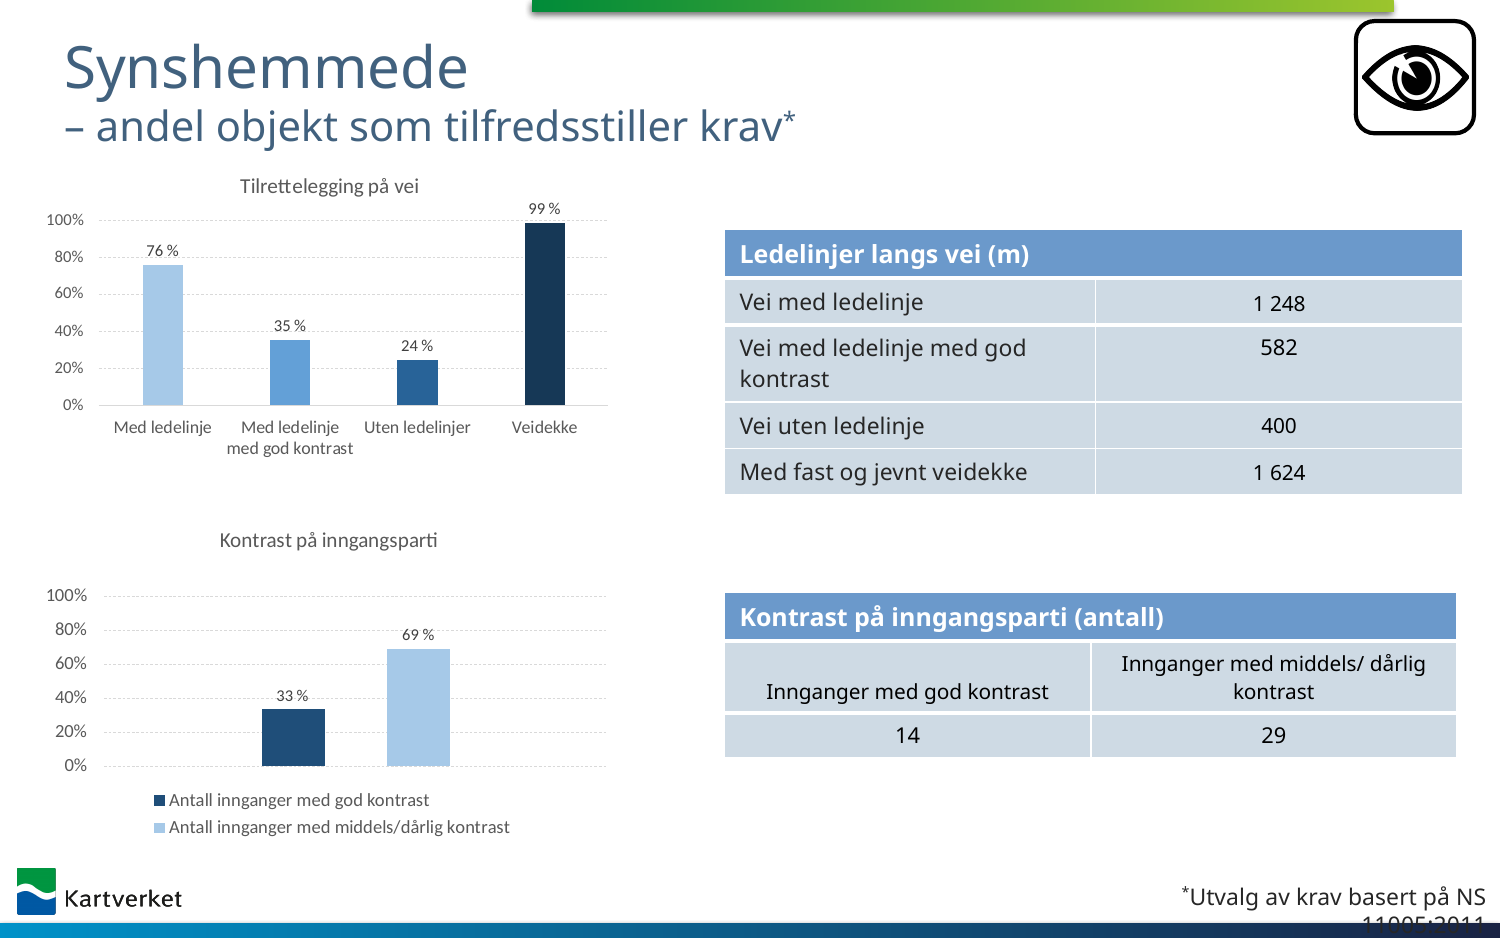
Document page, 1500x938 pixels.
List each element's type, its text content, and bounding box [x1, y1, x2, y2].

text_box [1355, 20, 1475, 134]
picture [41, 166, 618, 492]
text_box *Utvalg av krav basert på NS 11005:2011 [1068, 873, 1500, 938]
table_header Kontrast på inngangsparti (antall) [725, 593, 1456, 639]
table_cell 582 [1096, 327, 1462, 401]
picture [41, 520, 617, 846]
table_cell Vei med ledelinje [725, 280, 1095, 323]
table_cell Innganger med middels/ dårlig kontrast [1092, 643, 1456, 711]
table_cell Med fast og jevnt veidekke [725, 449, 1095, 494]
table_header Ledelinjer langs vei (m) [725, 230, 1462, 276]
table_cell Vei med ledelinje med god kontrast [725, 327, 1095, 401]
table_cell Innganger med god kontrast [725, 643, 1090, 711]
table_cell Vei uten ledelinje [725, 403, 1095, 448]
table_cell 1 624 [1096, 449, 1462, 494]
text_box Synshemmede – andel objekt som tilfredsstiller krav* [49, 24, 1431, 158]
table_cell 1 248 [1096, 280, 1462, 323]
table_cell 14 [725, 715, 1090, 757]
table_cell 400 [1096, 403, 1462, 448]
table_cell 29 [1092, 715, 1456, 757]
